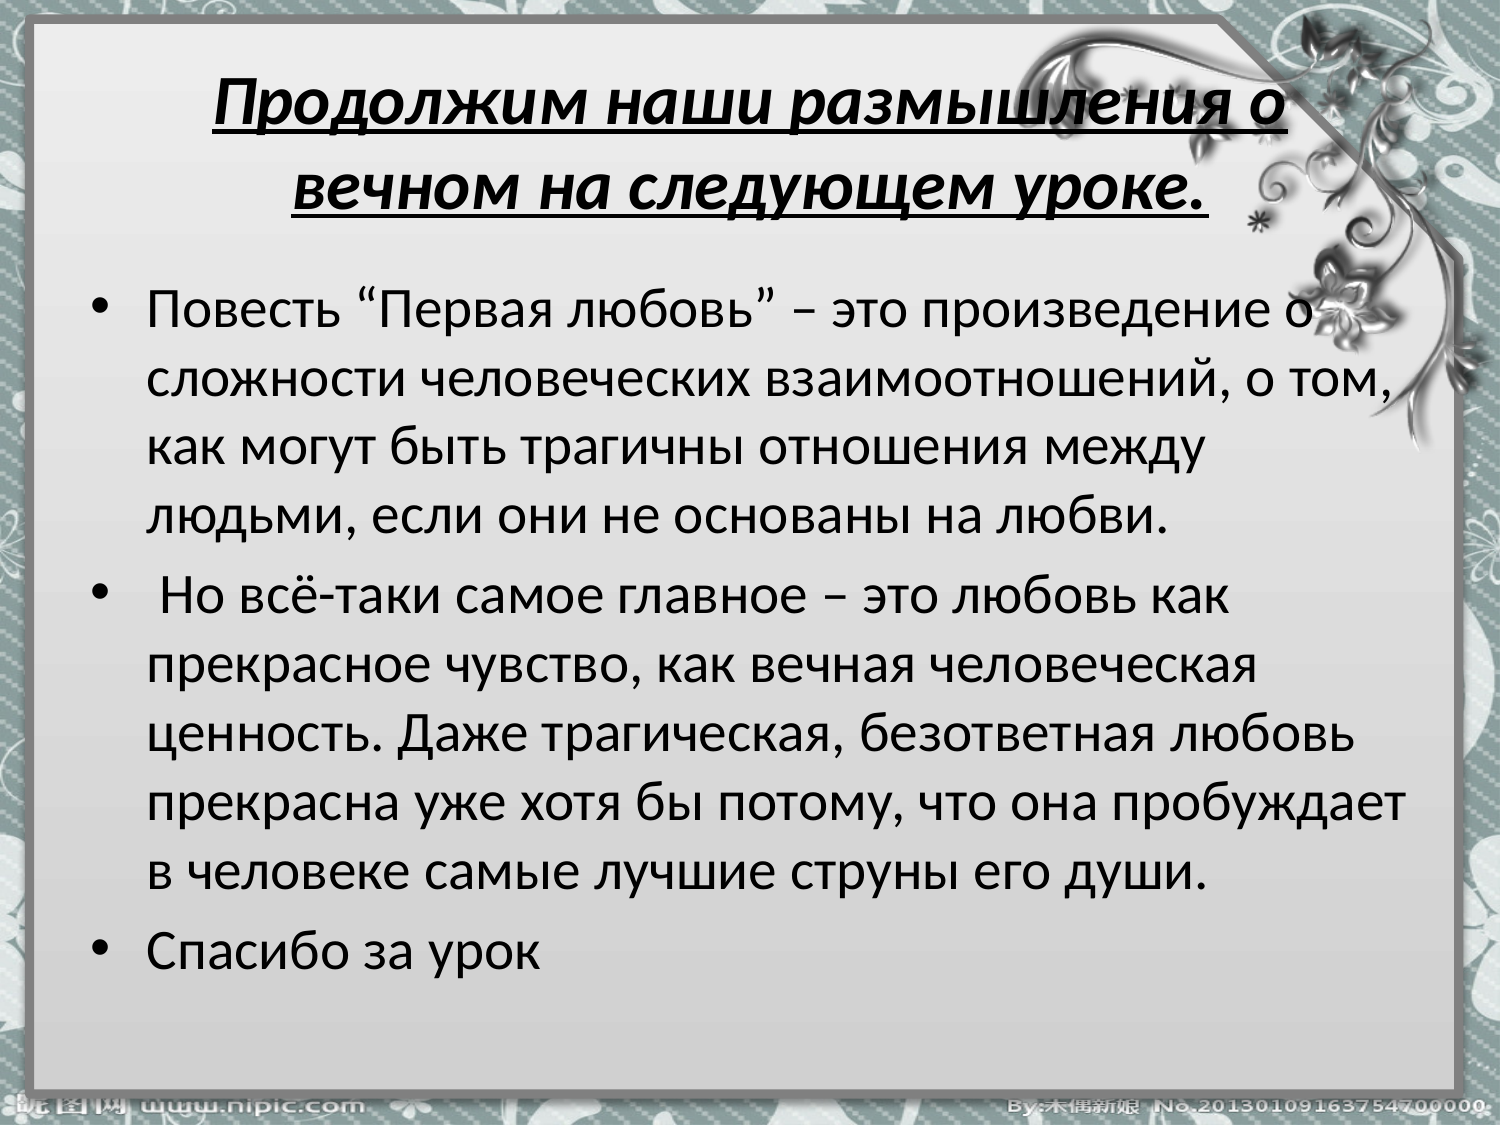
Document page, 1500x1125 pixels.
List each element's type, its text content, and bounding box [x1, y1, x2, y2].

title Продолжим наши размышления о вечном на следующем уроке. [75, 45, 1425, 233]
picture [0, 0, 1500, 1125]
list Повесть “Первая любовь” – это произведение о сложности человеческих взаимоотношений, о том, как могут быть трагичны отношения между людьми, если они не основаны на любви. Но всё-таки самое главное – это любовь как прекрасное чувство, как вечная человеческая ценность. Даже трагическая, безответная любовь прекрасна уже хотя бы потому, что она пробуждает в человеке самые лучшие струны его души. Спасибо за урок [75, 262, 1425, 1005]
